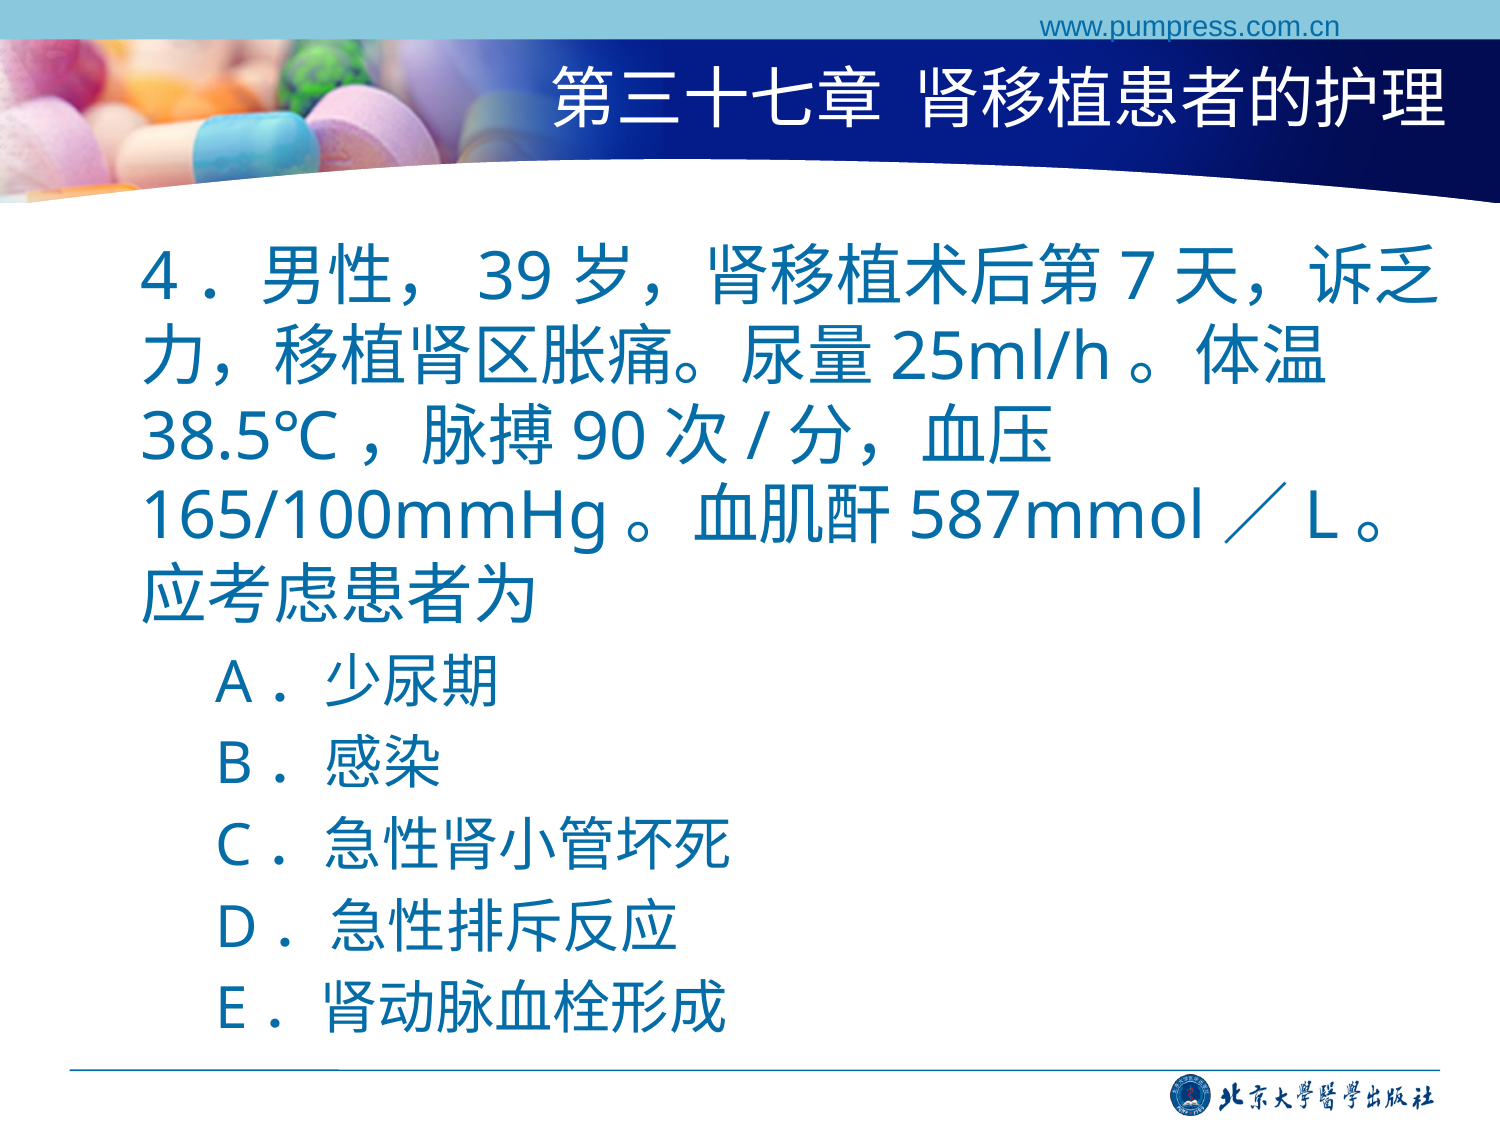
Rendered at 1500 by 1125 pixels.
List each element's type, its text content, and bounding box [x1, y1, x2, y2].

list 4．男性，39岁，肾移植术后第7天，诉乏力，移植肾区胀痛。尿量25ml/h。体温38.5℃，脉搏90次/分，血压165/100mmHg。血肌酐587mmol／L。应考虑患者为 A．少尿期 B．感染 C．急性肾小管坏死 D．急性排斥反应 E．肾动脉血栓形成 [49, 224, 1463, 1026]
title 第三十七章 肾移植患者的护理 [137, 49, 1463, 143]
picture [1170, 1074, 1436, 1118]
picture [0, 40, 1500, 203]
slide_number www.pumpress.com.cn [1025, 0, 1463, 38]
